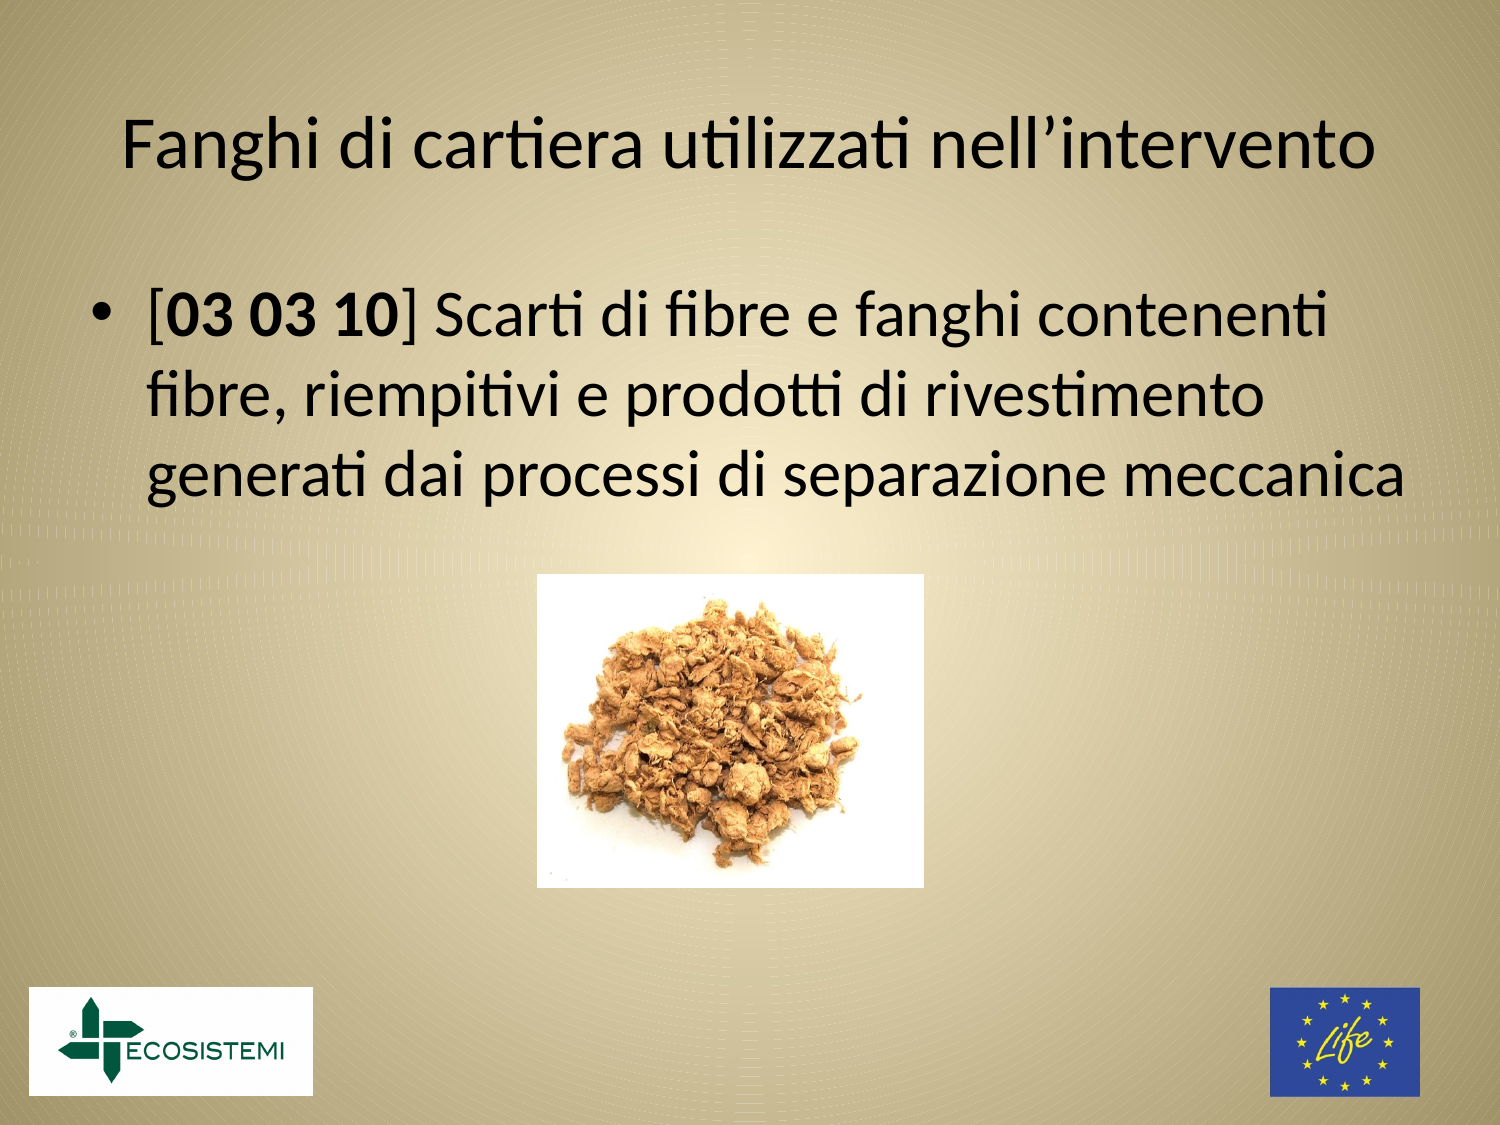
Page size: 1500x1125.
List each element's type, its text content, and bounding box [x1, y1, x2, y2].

picture [537, 574, 924, 888]
title Fanghi di cartiera utilizzati nell’intervento [75, 45, 1425, 233]
picture [1269, 987, 1420, 1097]
list [03 03 10] Scarti di fibre e fanghi contenenti fibre, riempitivi e prodotti di rivestimento generati dai processi di separazione meccanica [75, 262, 1425, 1005]
picture [29, 987, 314, 1097]
